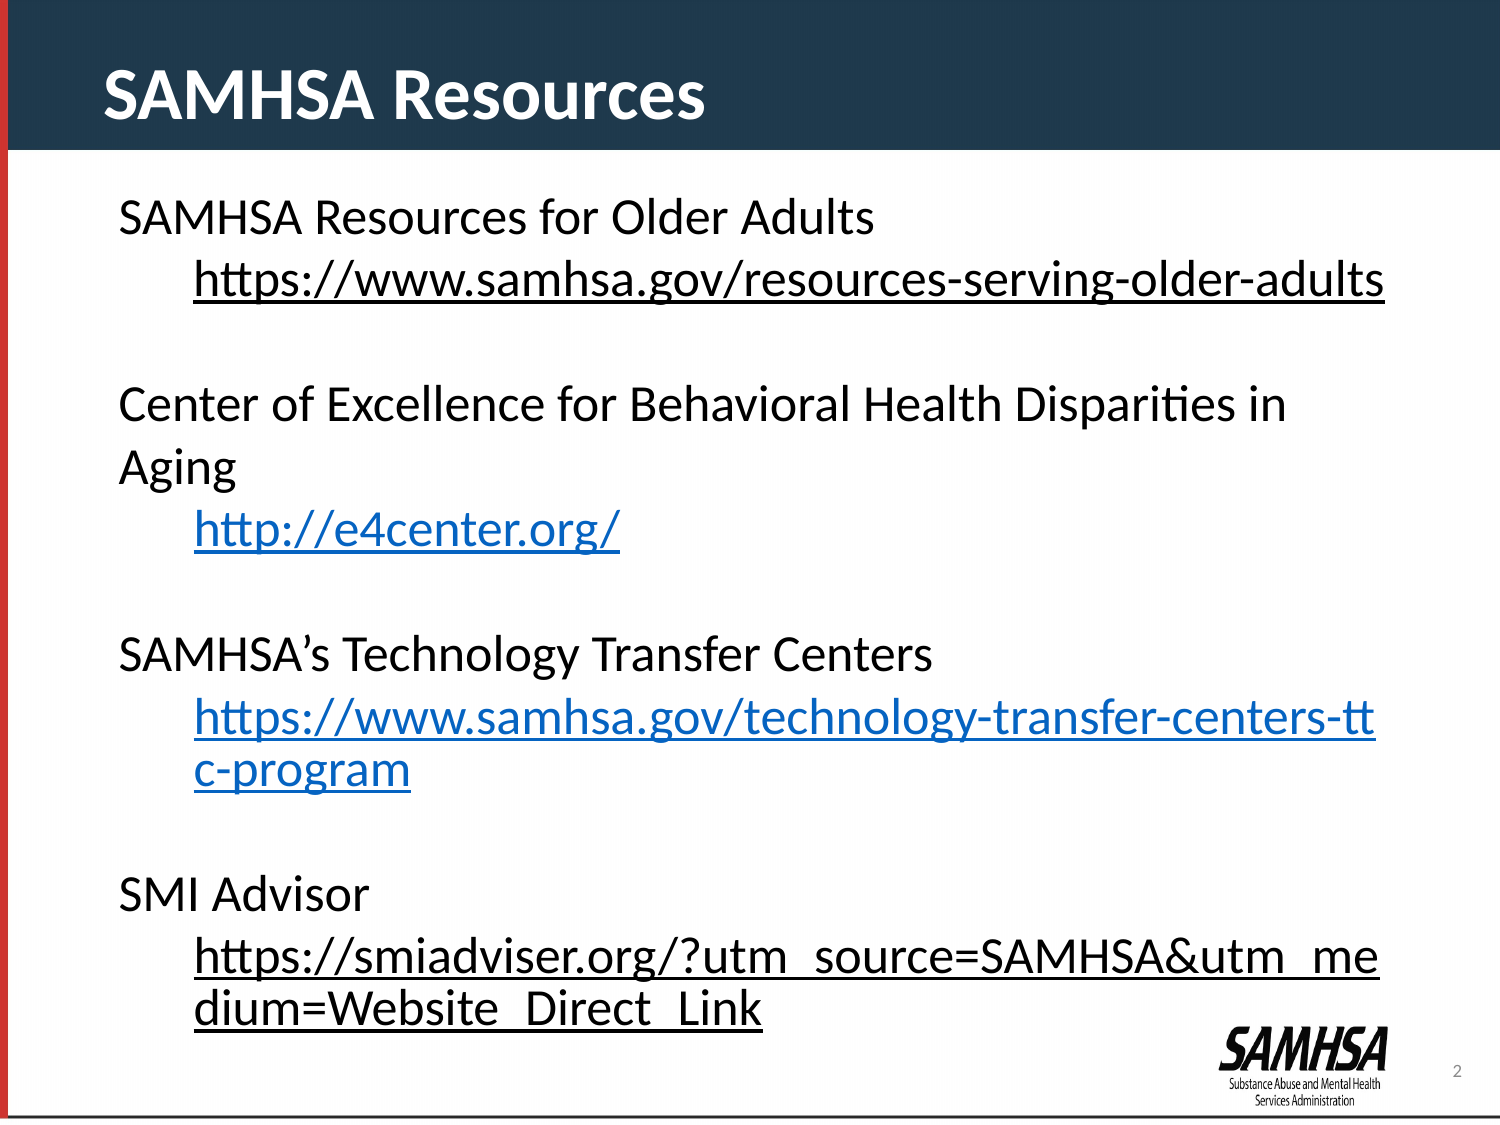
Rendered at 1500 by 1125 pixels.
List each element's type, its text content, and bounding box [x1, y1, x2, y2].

text_box SAMHSA Resources for Older Adults https://www.samhsa.gov/resources-serving-older-adults Center of Excellence for Behavioral Health Disparities in Aging http://e4center.org/ SAMHSA’s Technology Transfer Centers https://www.samhsa.gov/technology-transfer-centers-ttc-program SMI Advisor https://smiadviser.org/?utm_source=SAMHSA&utm_medium=Website_Direct_Link Suicide Prevention Resource Center https://www.sprc.org/ [94, 174, 1412, 859]
picture [0, 0, 1500, 1125]
text_box SAMHSA Resources [88, 37, 1418, 143]
slide_number 2 [1430, 1050, 1478, 1090]
